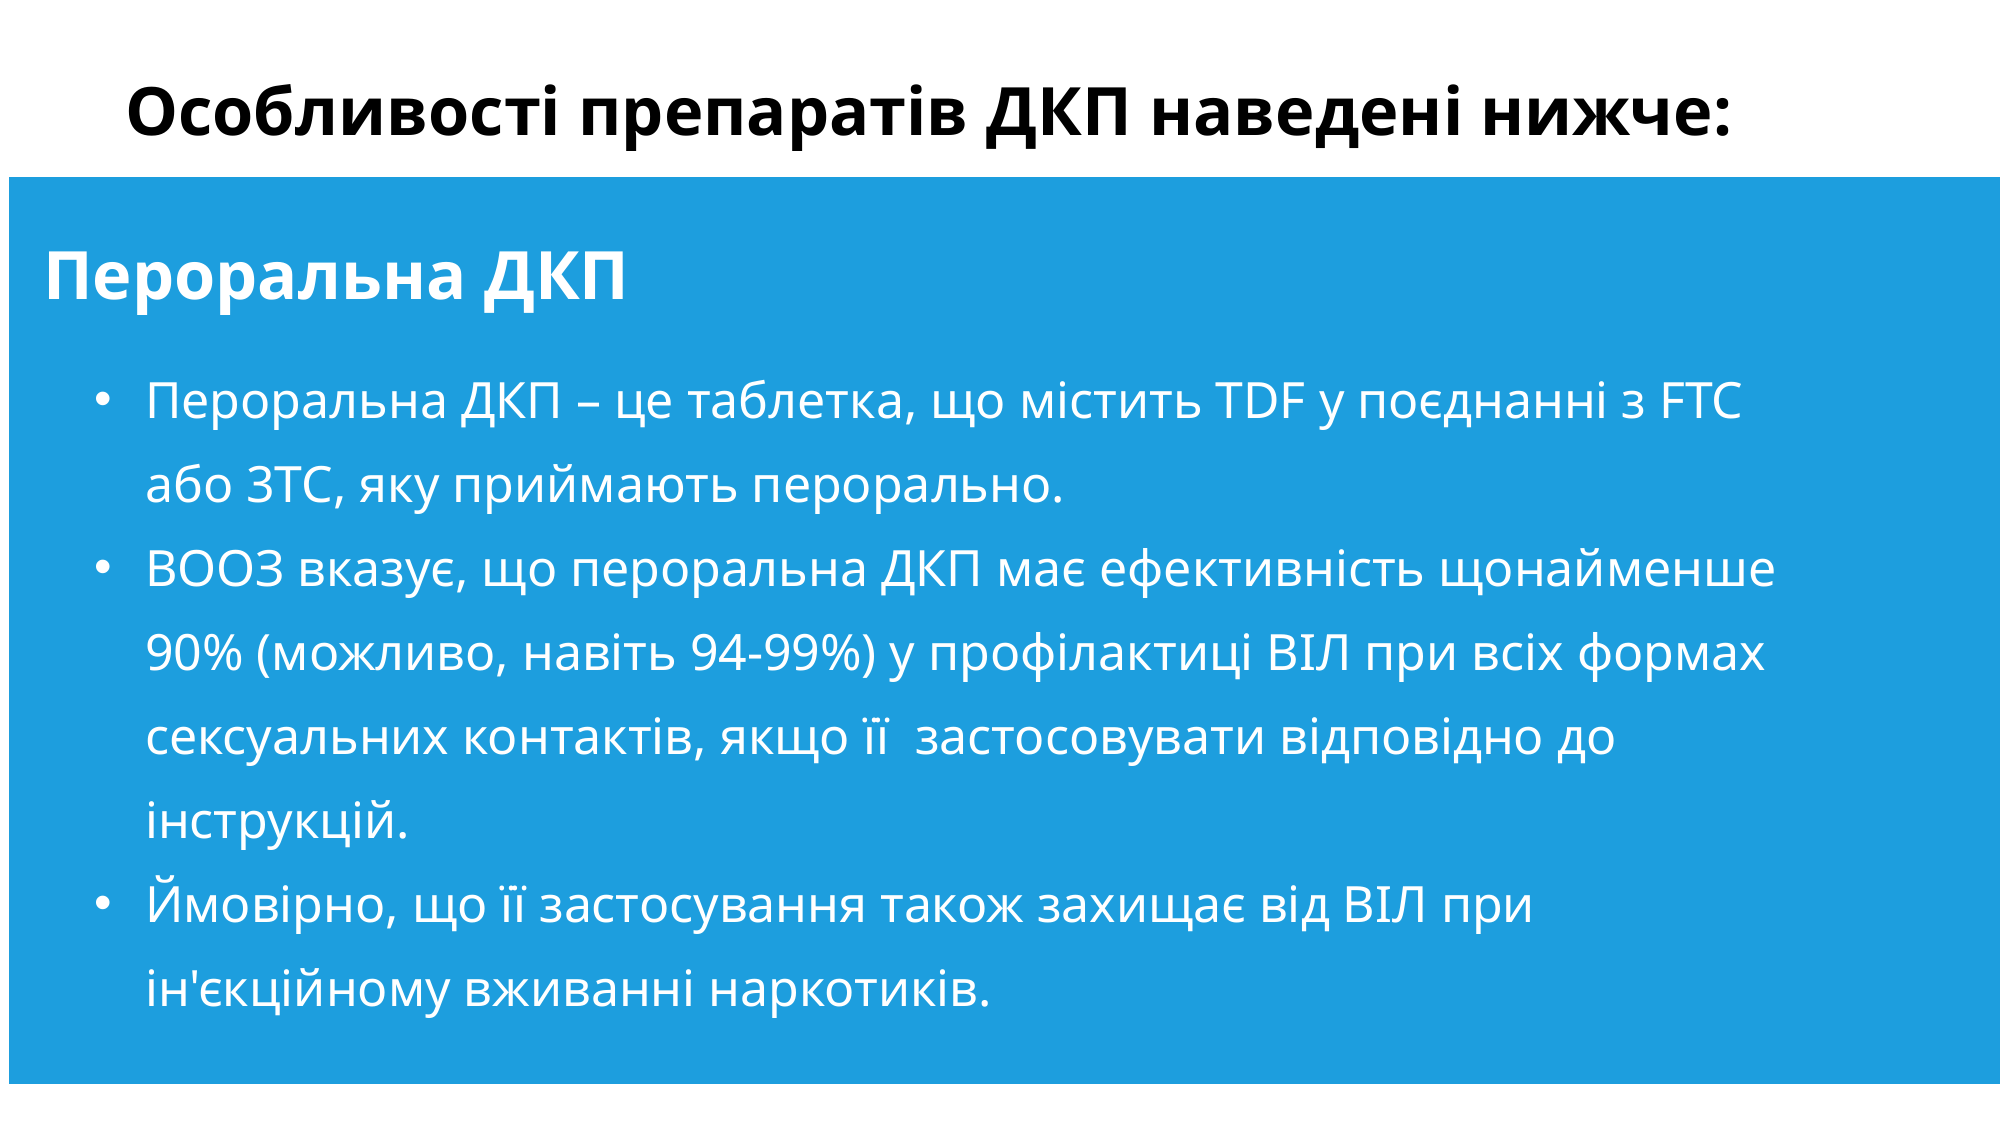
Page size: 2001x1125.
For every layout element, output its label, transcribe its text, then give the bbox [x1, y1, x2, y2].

text_box Особливості препаратів ДКП наведені нижче: [125, 37, 1821, 149]
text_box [8, 176, 2000, 1084]
